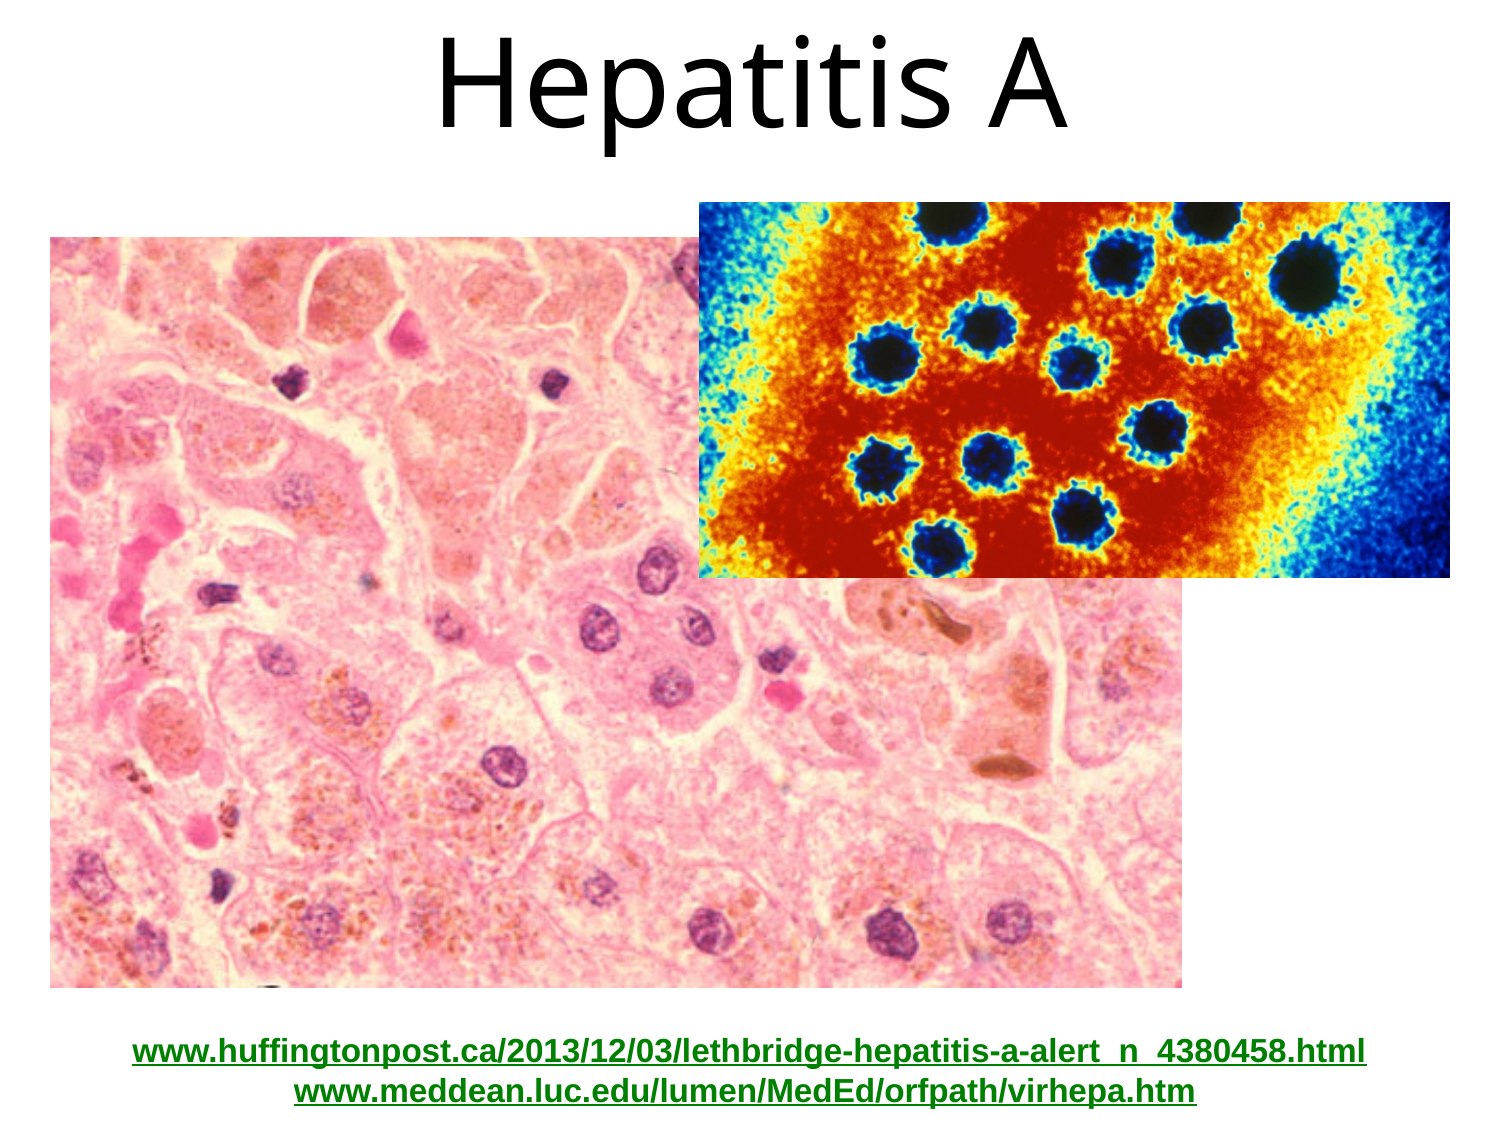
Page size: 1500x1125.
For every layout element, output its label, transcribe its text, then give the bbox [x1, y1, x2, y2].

picture [758, 202, 773, 211]
title Hepatitis A [0, 12, 1500, 143]
footer www.huffingtonpost.ca/2013/12/03/lethbridge-hepatitis-a-alert_n_4380458.html www.meddean.luc.edu/lumen/MedEd/orfpath/virhepa.htm [0, 1012, 1500, 1125]
picture [49, 202, 1451, 988]
